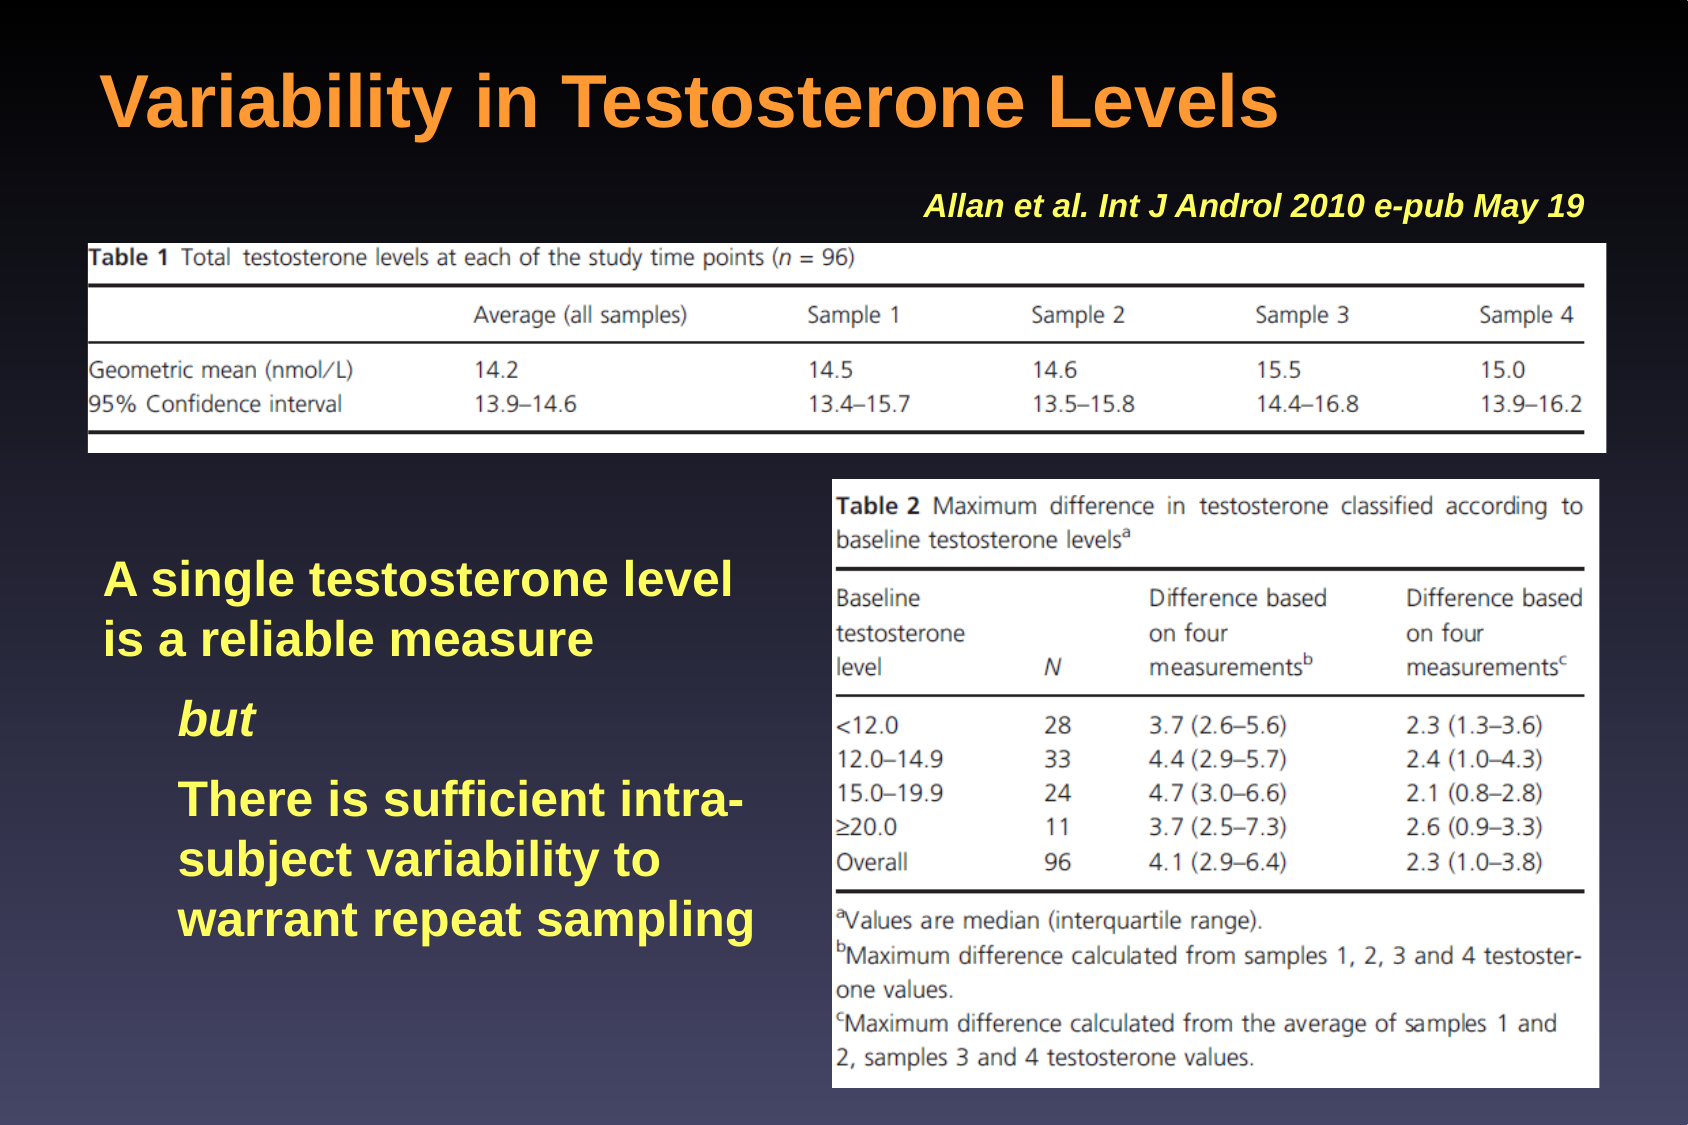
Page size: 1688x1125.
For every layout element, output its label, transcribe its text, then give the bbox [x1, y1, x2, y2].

title Variability in Testosterone Levels Allan et al. Int J Androl 2010 e-pub May 19 [84, 45, 1604, 233]
text_box A single testosterone level is a reliable measure but There is sufficient intra-subject variability to warrant repeat sampling [87, 538, 797, 954]
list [87, 243, 1607, 453]
picture [831, 479, 1600, 1089]
